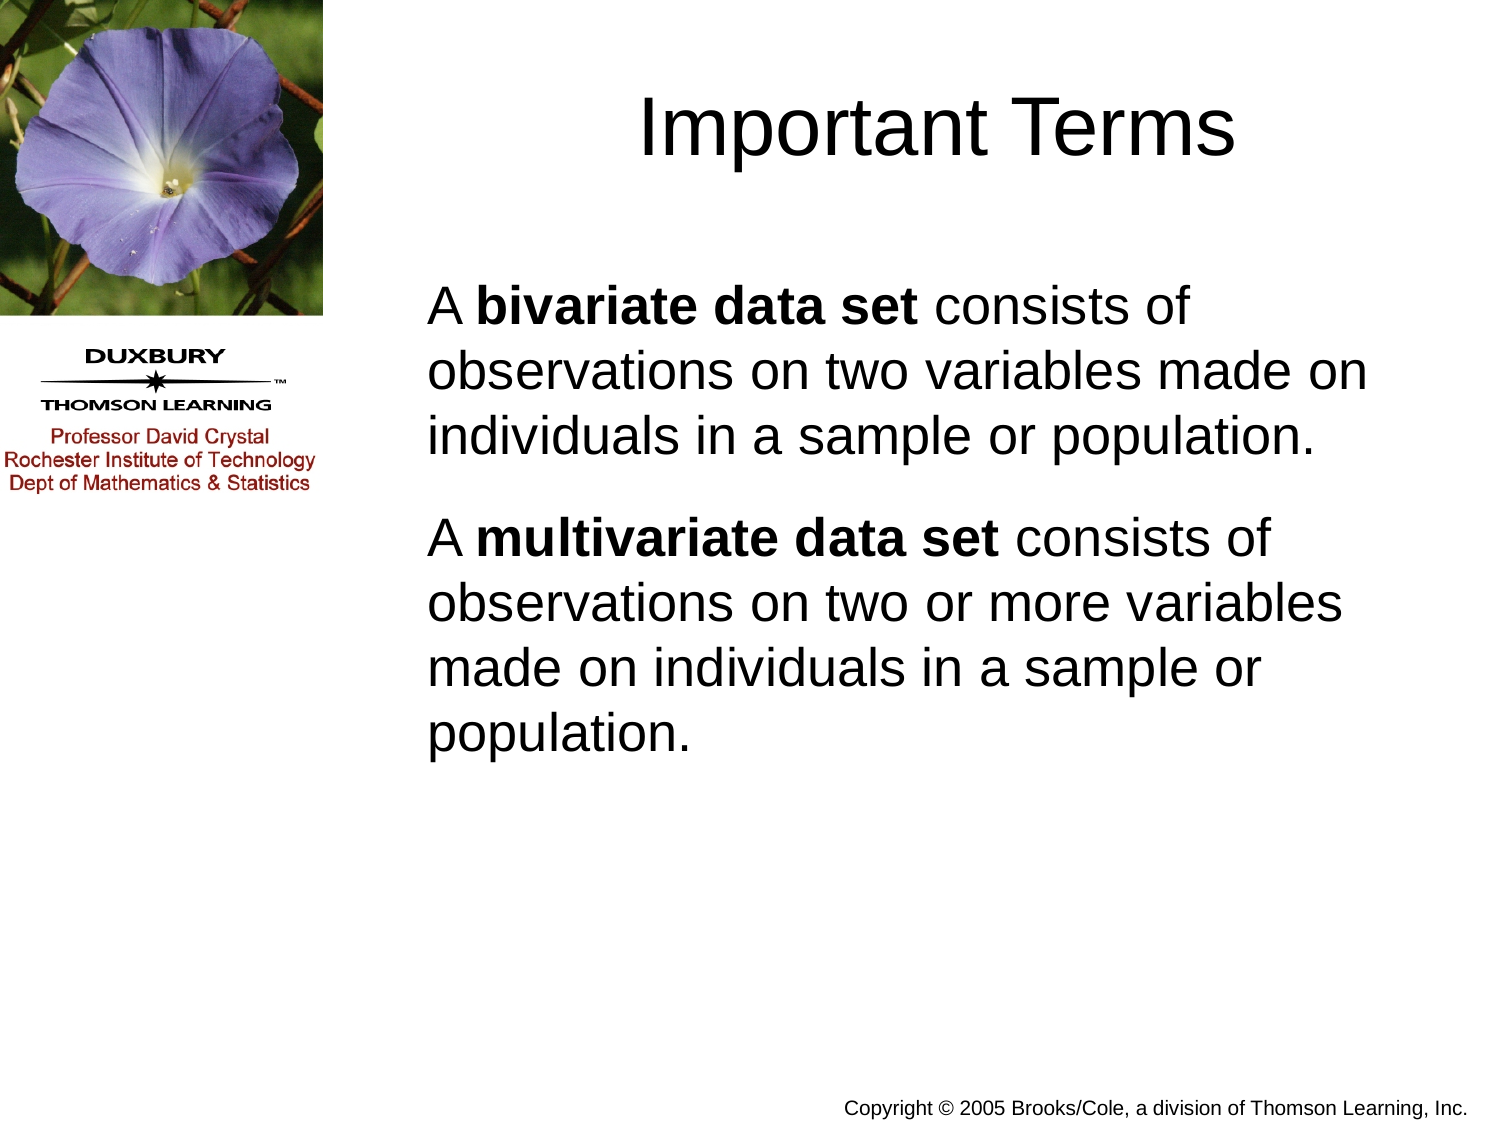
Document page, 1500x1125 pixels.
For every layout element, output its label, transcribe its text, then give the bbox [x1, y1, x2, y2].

list A bivariate data set consists of observations on two variables made on individuals in a sample or population. A multivariate data set consists of observations on two or more variables made on individuals in a sample or population. [412, 262, 1451, 993]
title Important Terms [424, 24, 1451, 221]
picture [0, 0, 323, 499]
